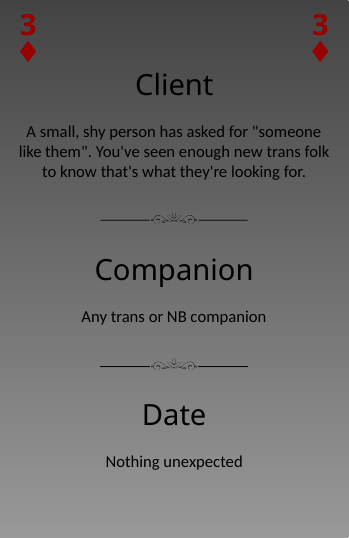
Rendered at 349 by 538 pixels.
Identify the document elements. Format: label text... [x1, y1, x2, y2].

picture [100, 180, 248, 255]
text_box Client A small, shy person has asked for "someone like them". You've seen enough new trans folk to know that's what they're looking for. Companion Any trans or NB companion Date Nothing unexpected [0, 0, 349, 538]
text_box 3 ♦ [292, 0, 349, 69]
picture [100, 326, 248, 401]
text_box 3 ♦ [0, 0, 57, 69]
